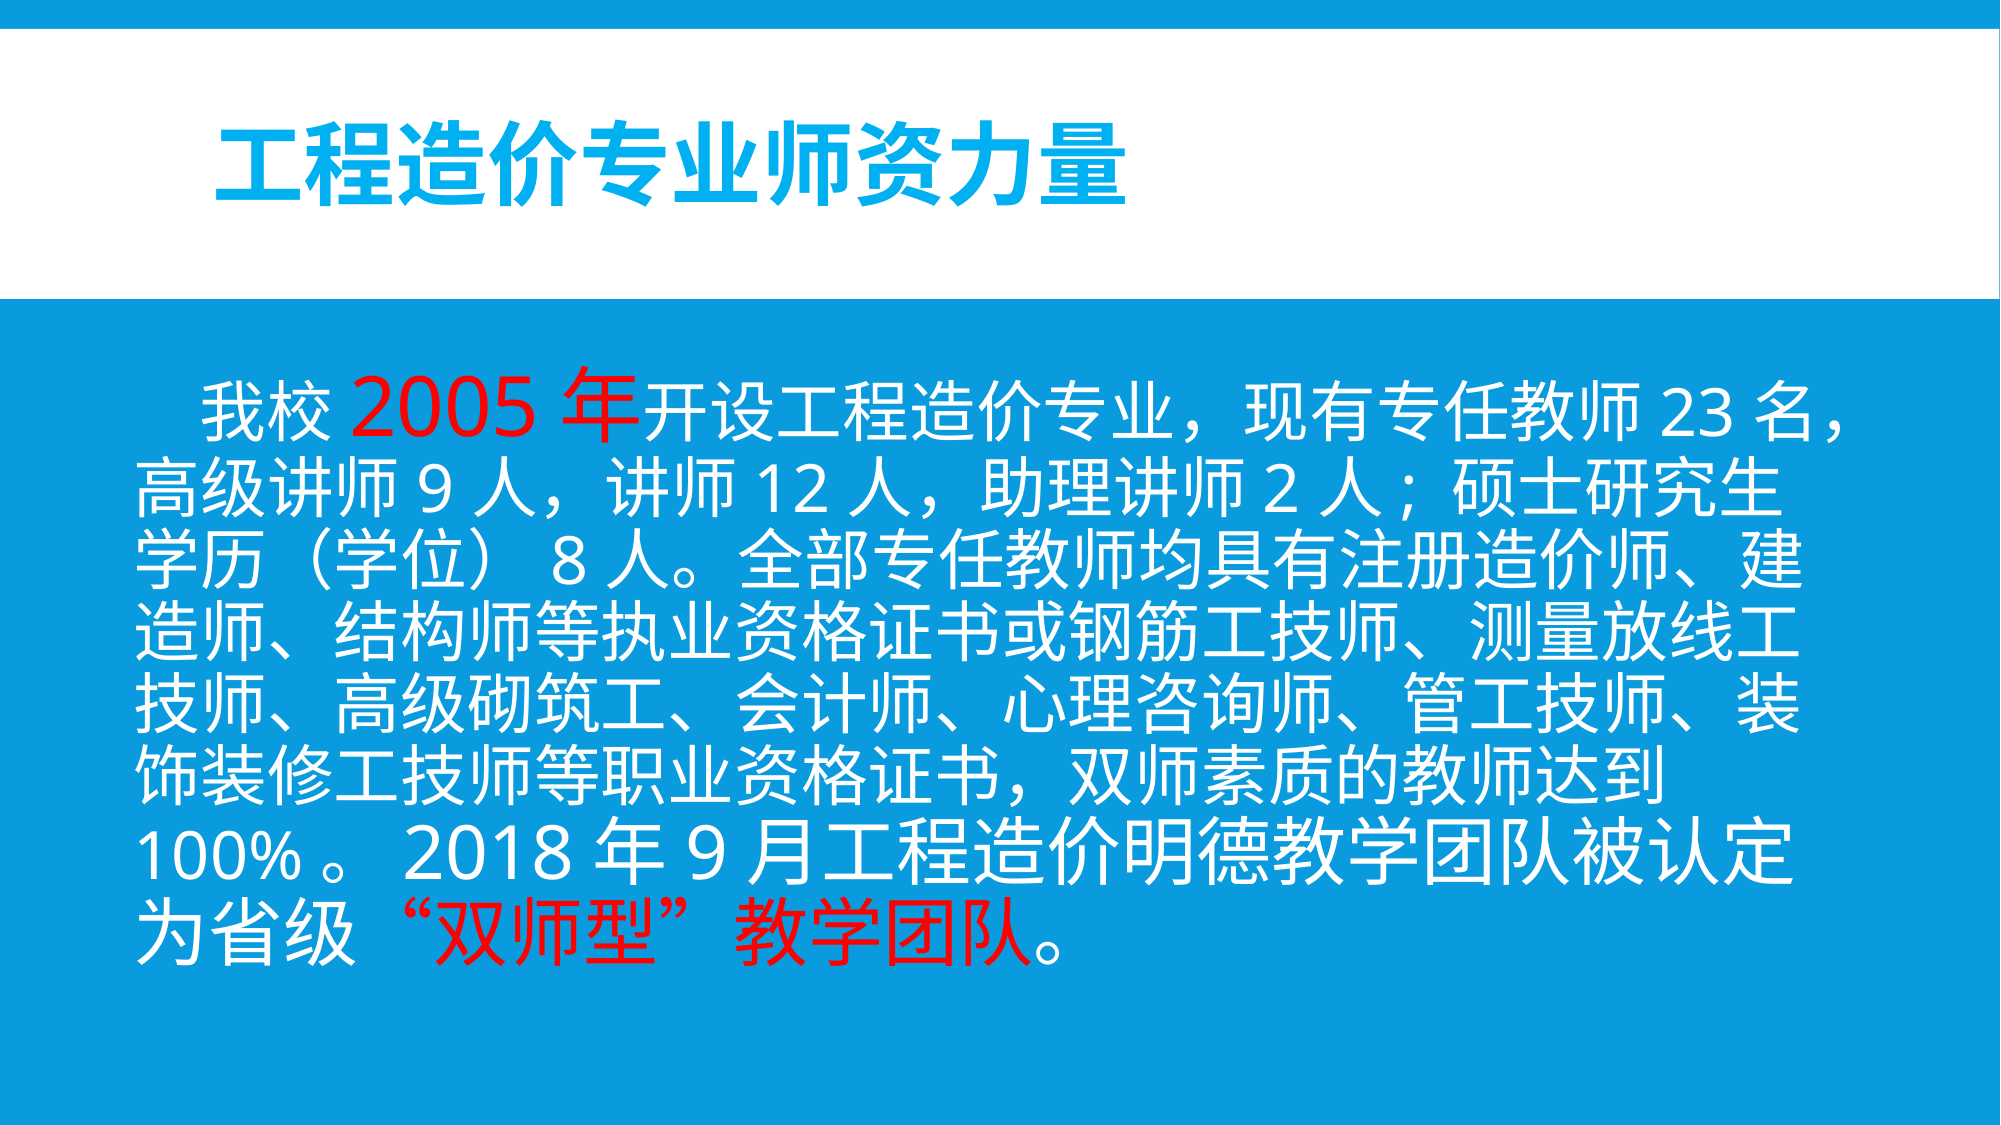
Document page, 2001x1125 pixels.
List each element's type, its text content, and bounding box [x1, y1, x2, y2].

title 工程造价专业师资力量 [197, 46, 1803, 295]
list 我校2005年开设工程造价专业，现有专任教师23名，高级讲师9人，讲师12人，助理讲师2人; 硕士研究生学历（学位）8人。全部专任教师均具有注册造价师、建造师、结构师等执业资格证书或钢筋工技师、测量放线工技师、高级砌筑工、会计师、心理咨询师、管工技师、装饰装修工技师等职业资格证书，双师素质的教师达到100%。2018年9月工程造价明德教学团队被认定为省级“双师型”教学团队。 [118, 357, 1853, 1048]
